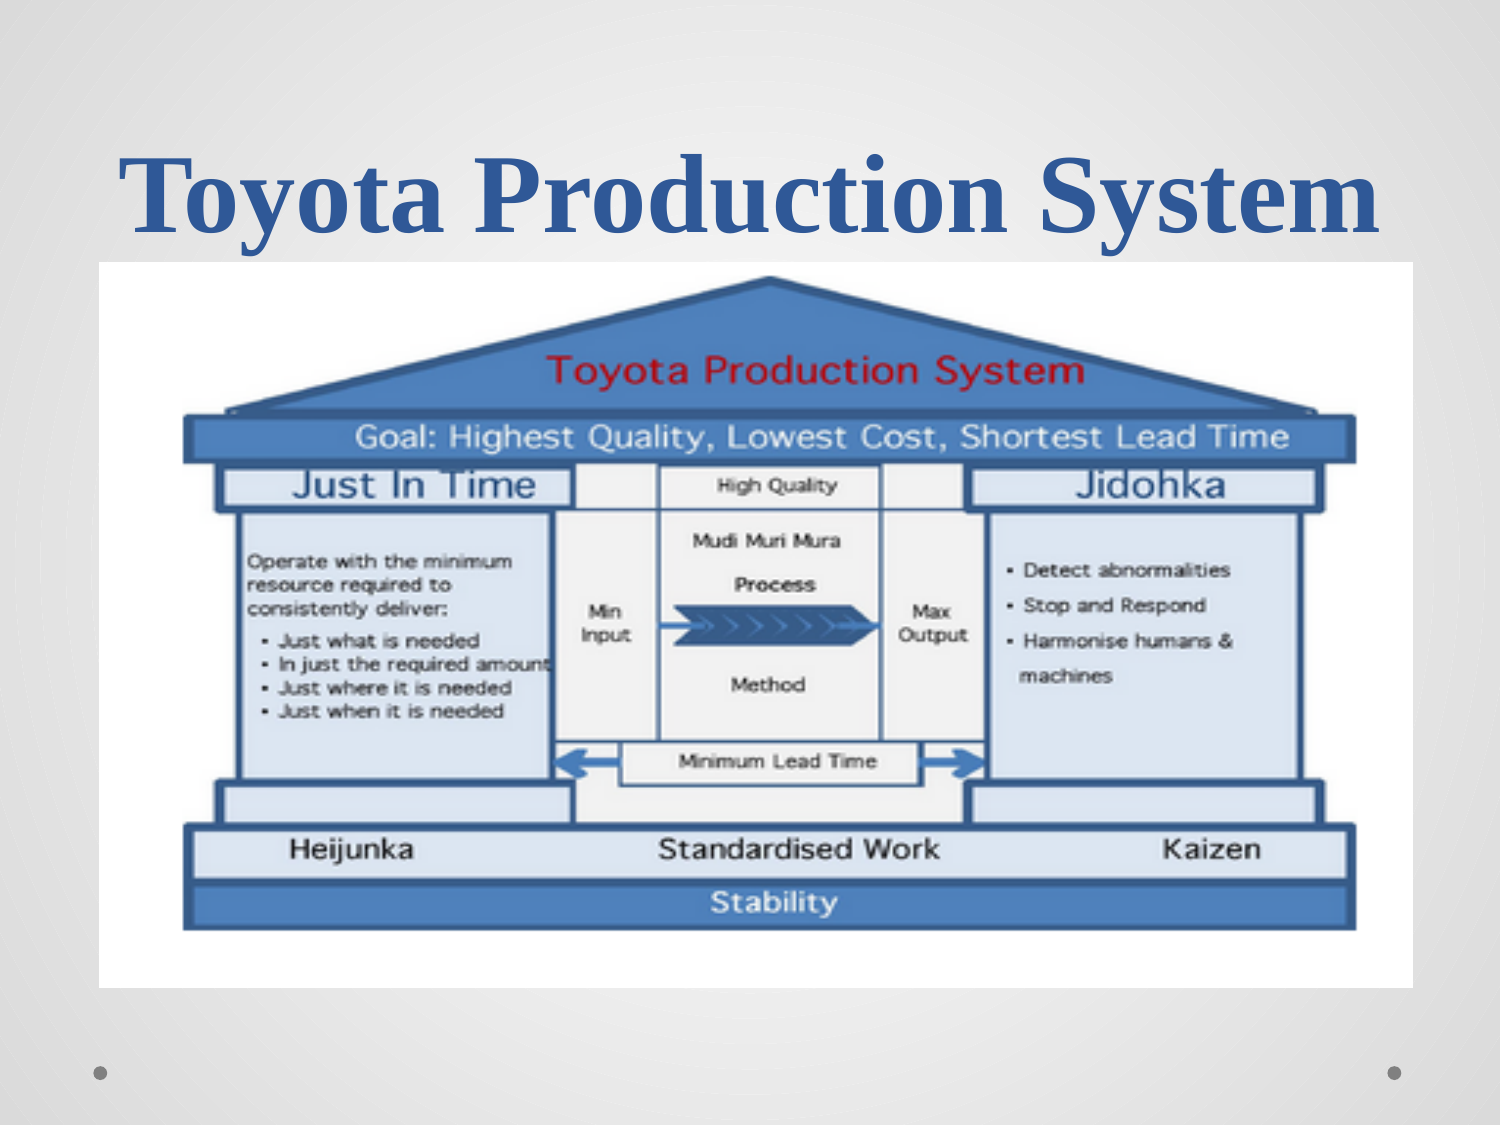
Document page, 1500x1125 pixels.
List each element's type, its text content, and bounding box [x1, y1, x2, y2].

title Toyota Production System [75, 0, 1425, 263]
picture [99, 262, 1413, 988]
